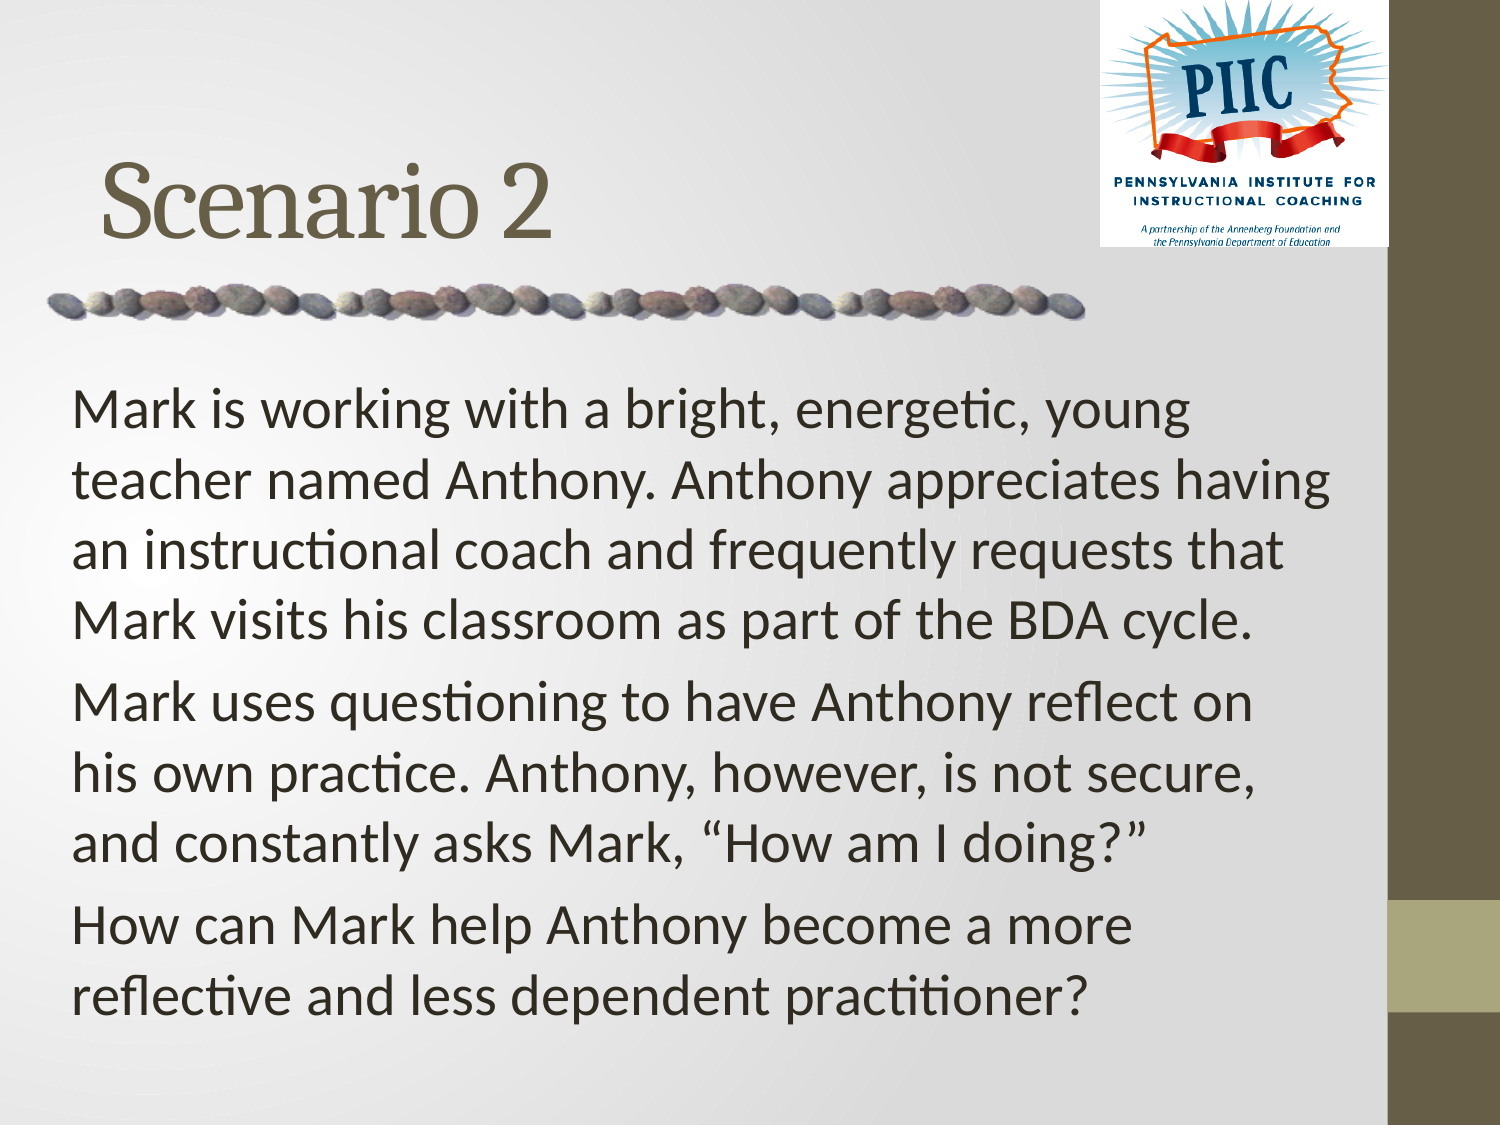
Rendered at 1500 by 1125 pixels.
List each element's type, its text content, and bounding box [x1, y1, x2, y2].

picture [36, 278, 1101, 327]
picture [1099, 0, 1390, 248]
list Mark is working with a bright, energetic, young teacher named Anthony. Anthony appreciates having an instructional coach and frequently requests that Mark visits his classroom as part of the BDA cycle. Mark uses questioning to have Anthony reflect on his own practice. Anthony, however, is not secure, and constantly asks Mark, “How am I doing?” How can Mark help Anthony become a more reflective and less dependent practitioner? [37, 362, 1350, 1050]
title Scenario 2 [87, 99, 1338, 288]
